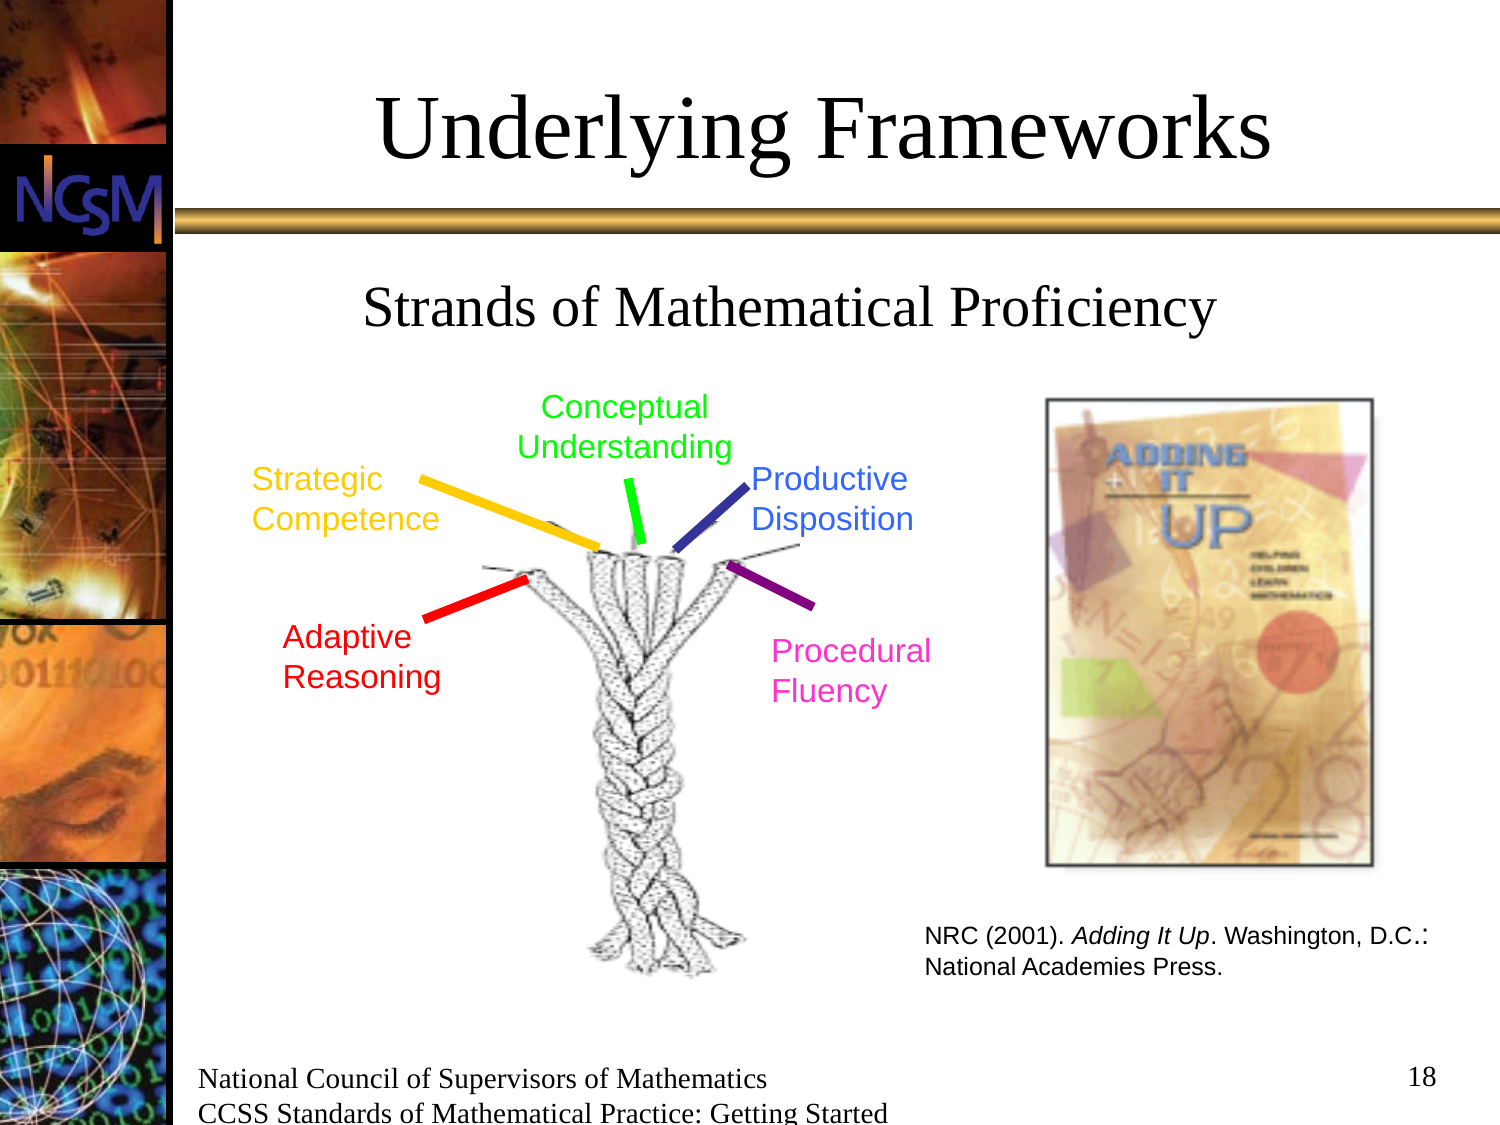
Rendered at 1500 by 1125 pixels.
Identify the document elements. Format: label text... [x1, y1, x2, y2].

picture [0, 625, 166, 862]
list Strands of Mathematical Proficiency [215, 260, 1365, 928]
title Underlying Frameworks [200, 37, 1450, 206]
text_box NRC (2001). Adding It Up. Washington, D.C.: National Academies Press. [909, 908, 1500, 1028]
picture [1037, 379, 1391, 881]
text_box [236, 378, 1000, 979]
picture [0, 869, 166, 1125]
slide_number 18 [1379, 1049, 1453, 1125]
picture [0, 0, 167, 619]
